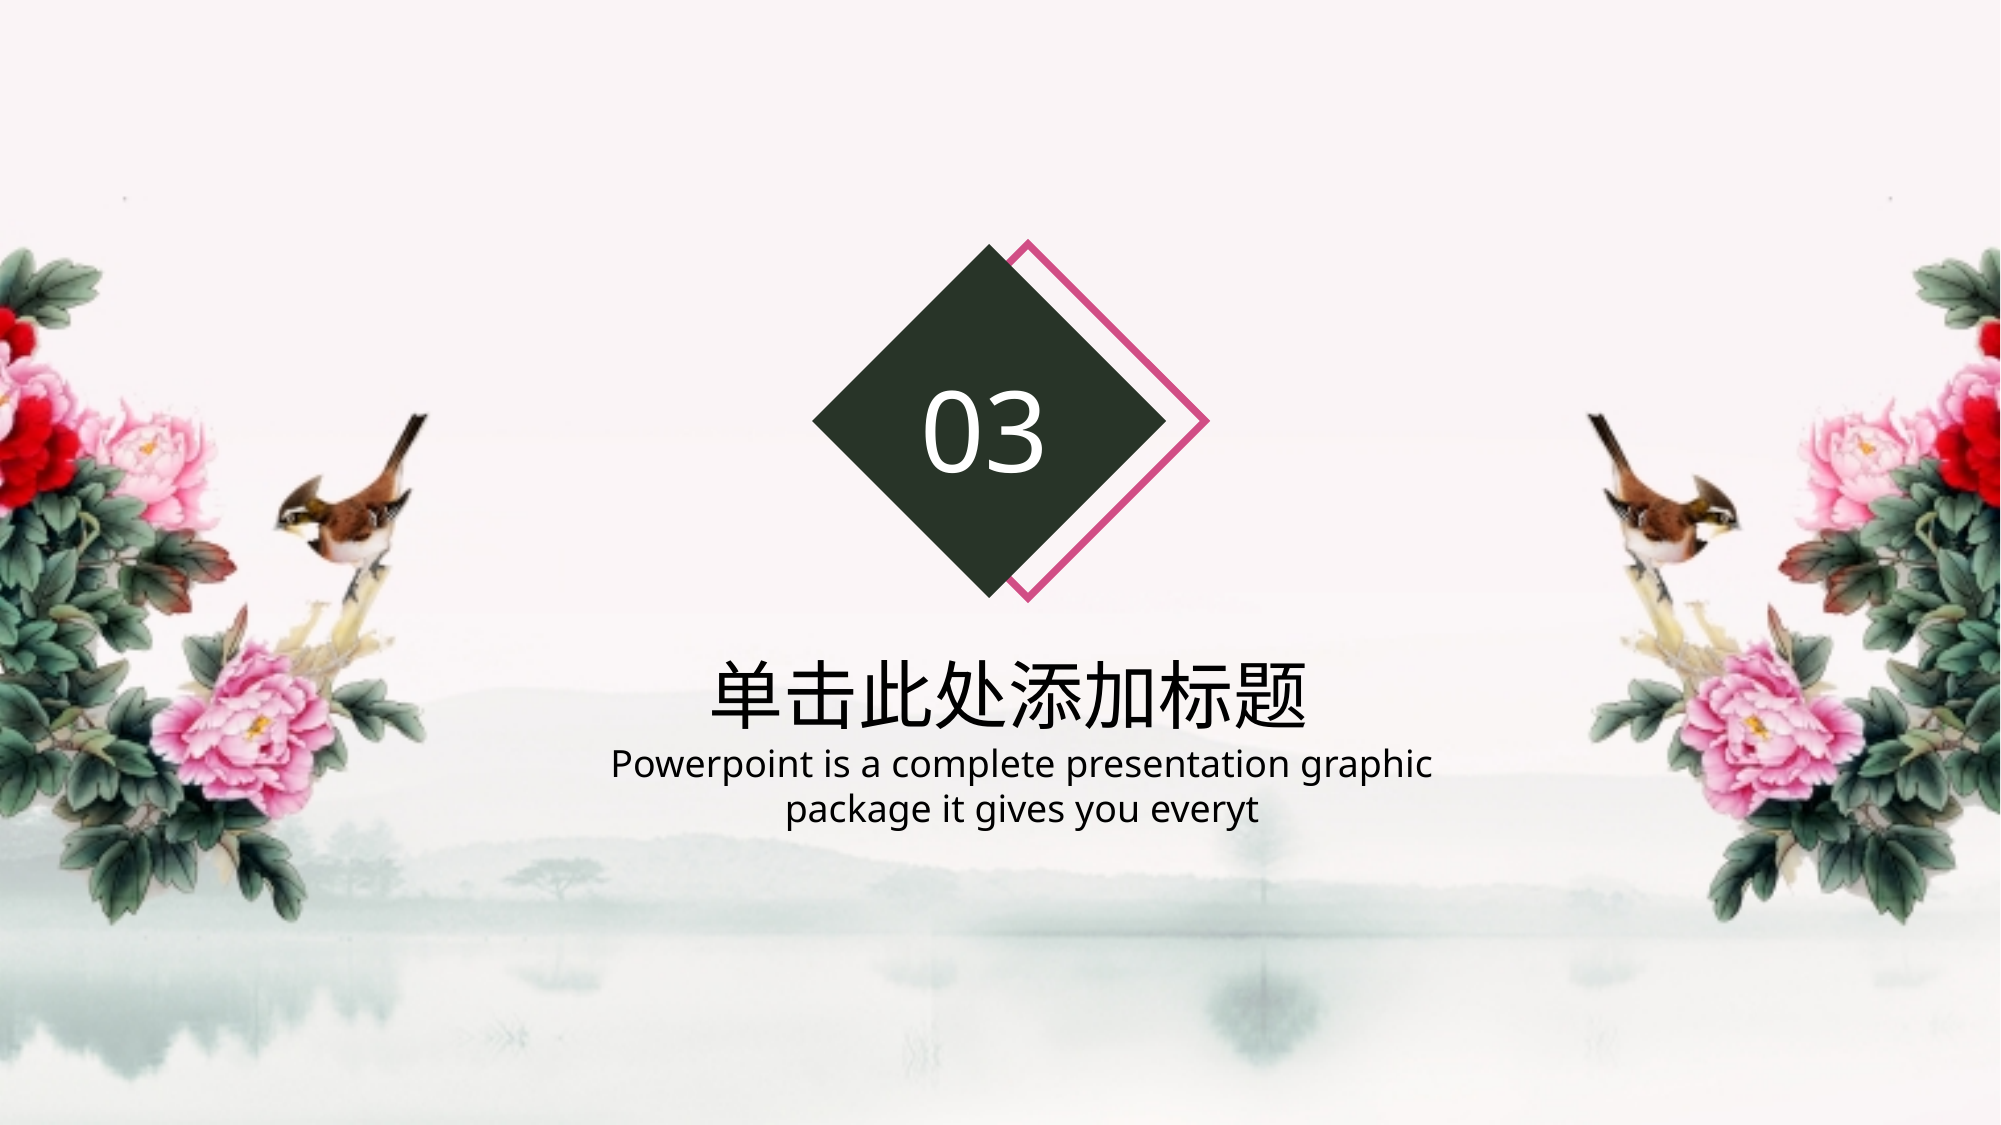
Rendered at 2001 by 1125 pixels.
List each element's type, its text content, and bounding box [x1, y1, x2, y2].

text_box 单击此处添加标题 [614, 611, 1430, 740]
text_box [1009, 501, 1127, 600]
text_box Powerpoint is a complete presentation graphic package it gives you everyt [565, 740, 1479, 831]
text_box [810, 323, 1088, 600]
text_box 03 [908, 313, 1206, 501]
text_box [1009, 242, 1099, 313]
picture [0, 0, 2001, 1125]
text_box [918, 242, 1060, 313]
